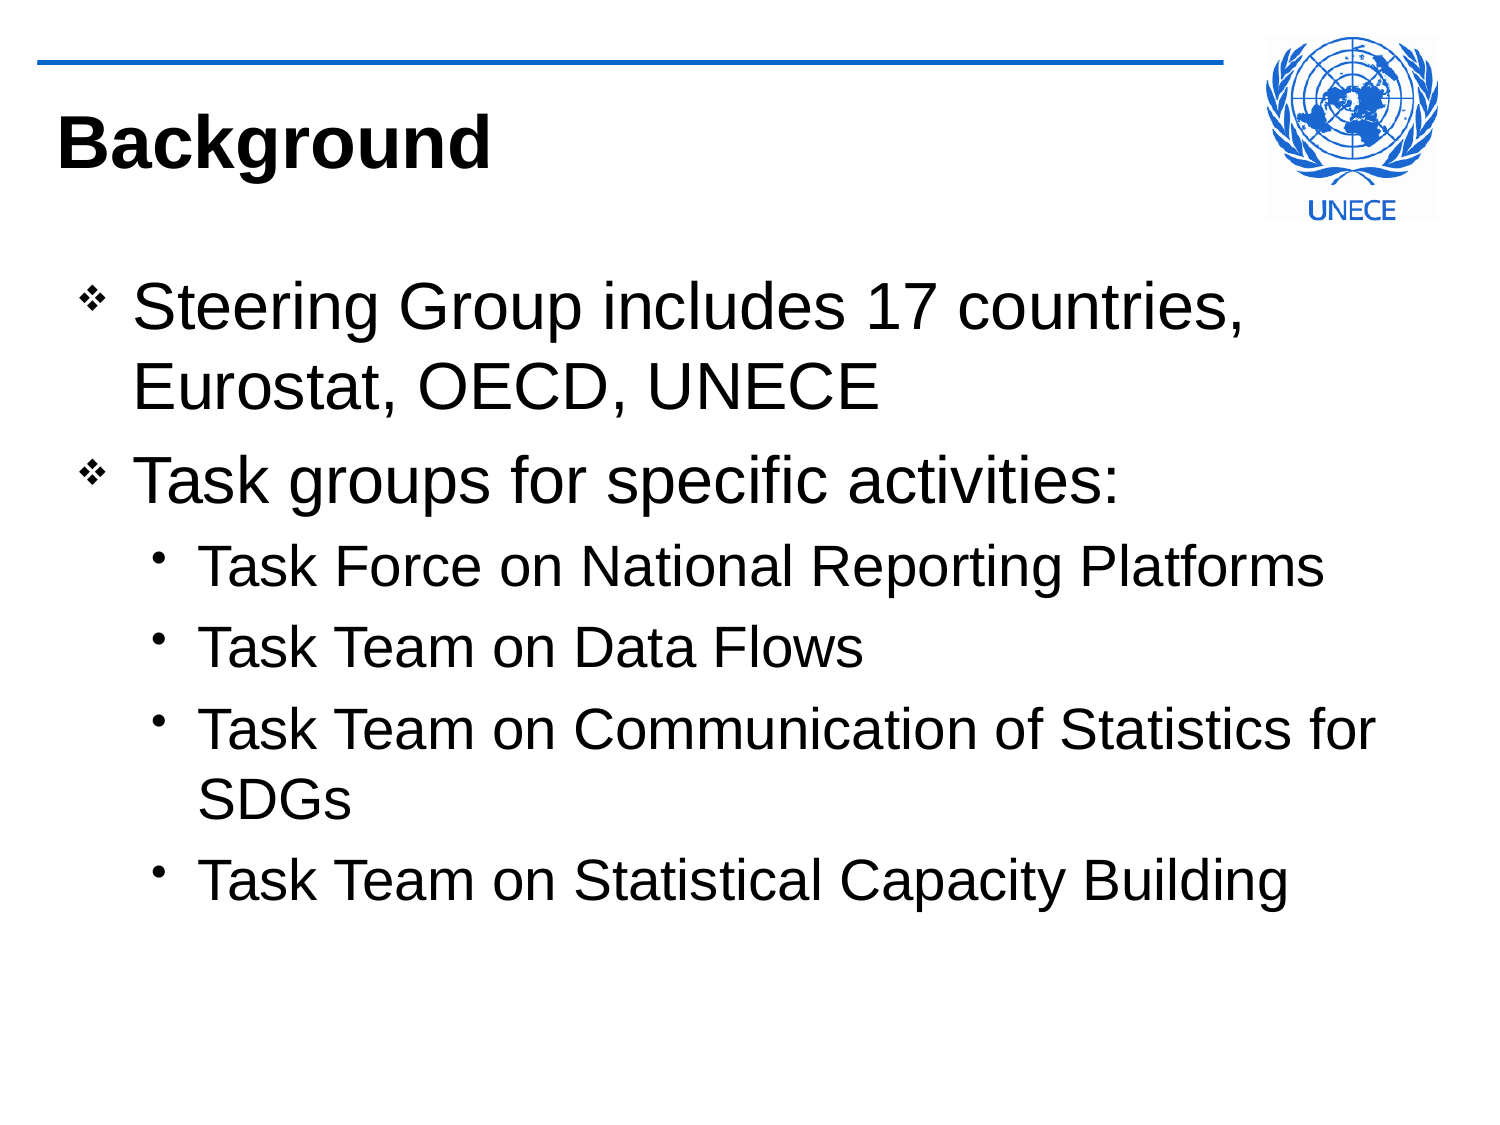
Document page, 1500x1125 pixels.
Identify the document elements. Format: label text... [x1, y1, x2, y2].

list Steering Group includes 17 countries, Eurostat, OECD, UNECE Task groups for specific activities: Task Force on National Reporting Platforms Task Team on Data Flows Task Team on Communication of Statistics for SDGs Task Team on Statistical Capacity Building [61, 255, 1439, 984]
title Background [41, 57, 1204, 220]
picture [1266, 37, 1438, 221]
